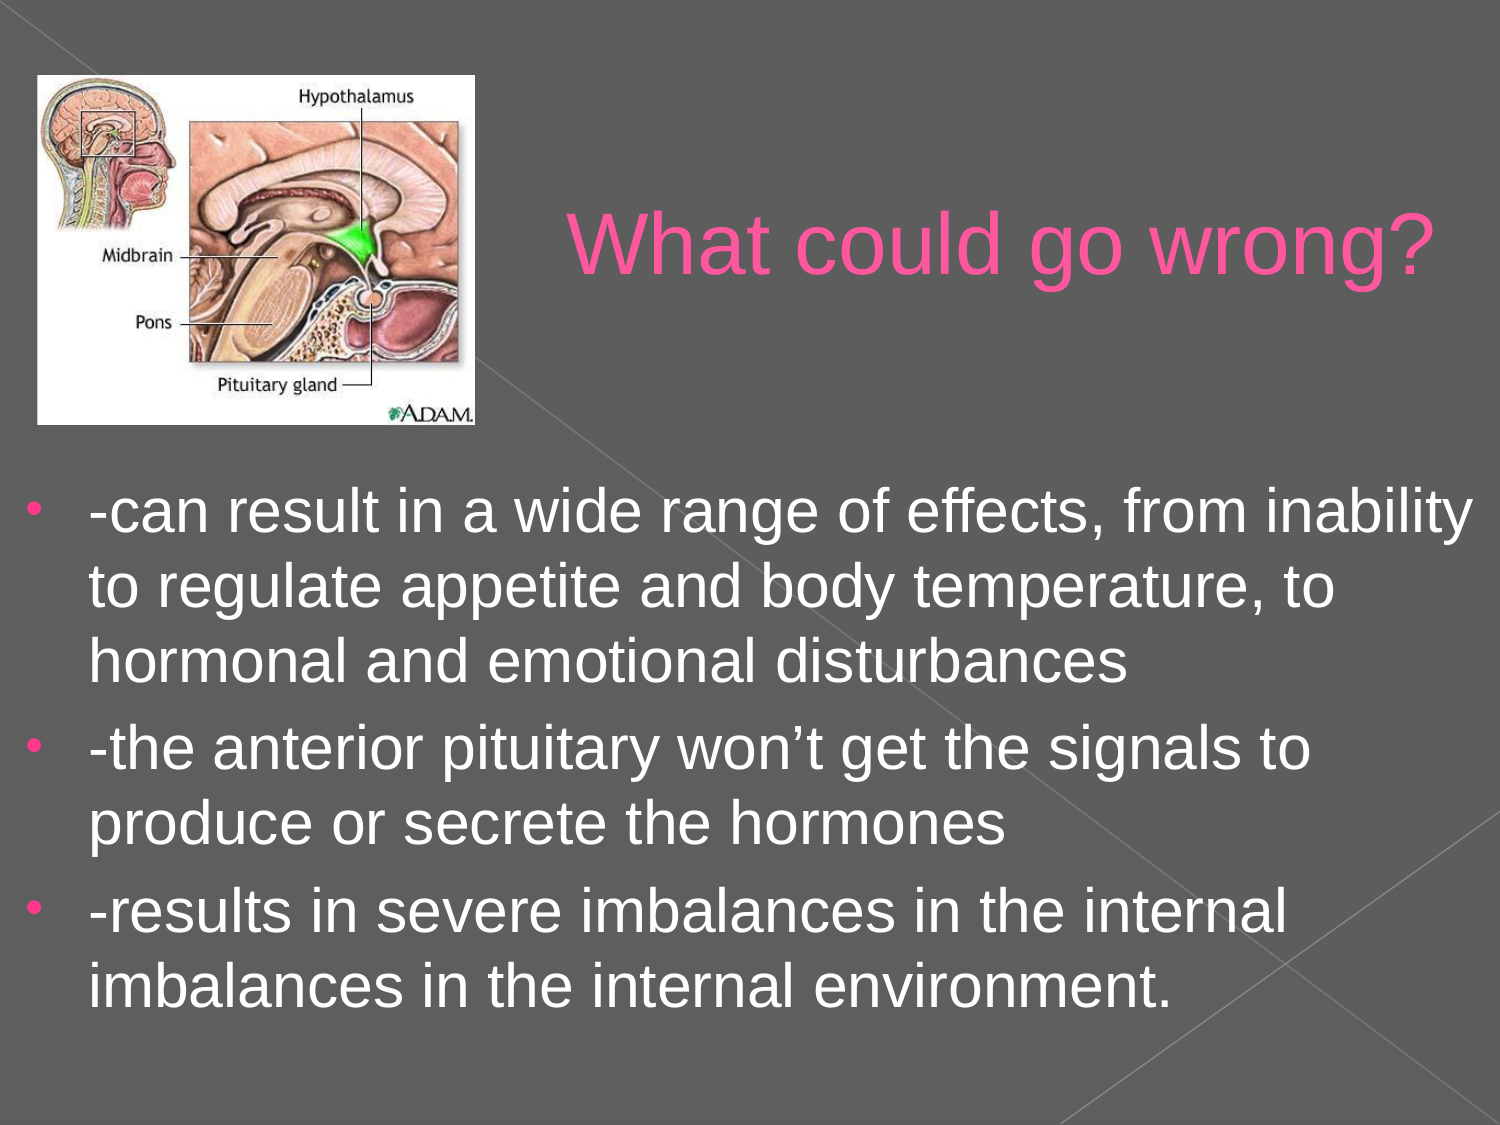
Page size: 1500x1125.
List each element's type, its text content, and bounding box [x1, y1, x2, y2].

title What could go wrong? [475, 138, 1500, 342]
list -can result in a wide range of effects, from inability to regulate appetite and body temperature, to hormonal and emotional disturbances -the anterior pituitary won’t get the signals to produce or secrete the hormones -results in severe imbalances in the internal imbalances in the internal environment. [0, 462, 1500, 1116]
text_box [37, 75, 475, 425]
